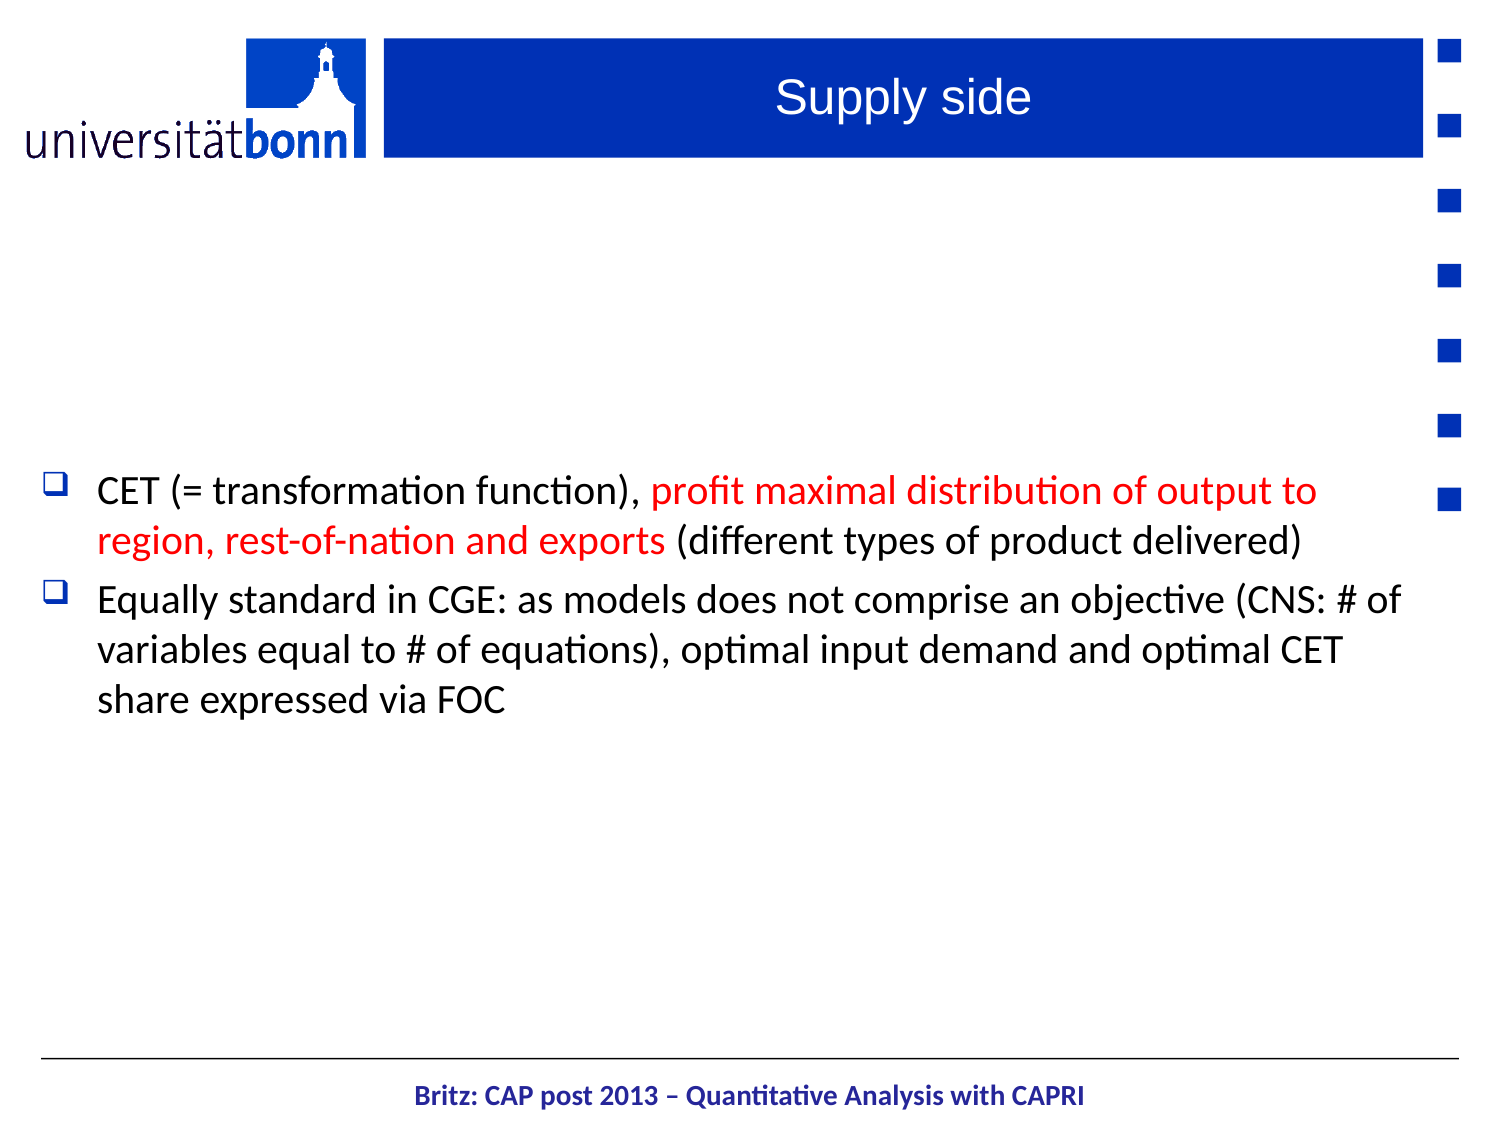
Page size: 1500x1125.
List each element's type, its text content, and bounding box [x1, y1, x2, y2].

picture [24, 36, 368, 160]
list CET (= transformation function), profit maximal distribution of output to region, rest-of-nation and exports (different types of product delivered) Equally standard in CGE: as models does not comprise an objective (CNS: # of variables equal to # of equations), optimal input demand and optimal CET share expressed via FOC [25, 188, 1426, 1056]
title Supply side [383, 38, 1424, 158]
footer Britz: CAP post 2013 – Quantitative Analysis with CAPRI [40, 1070, 1460, 1107]
